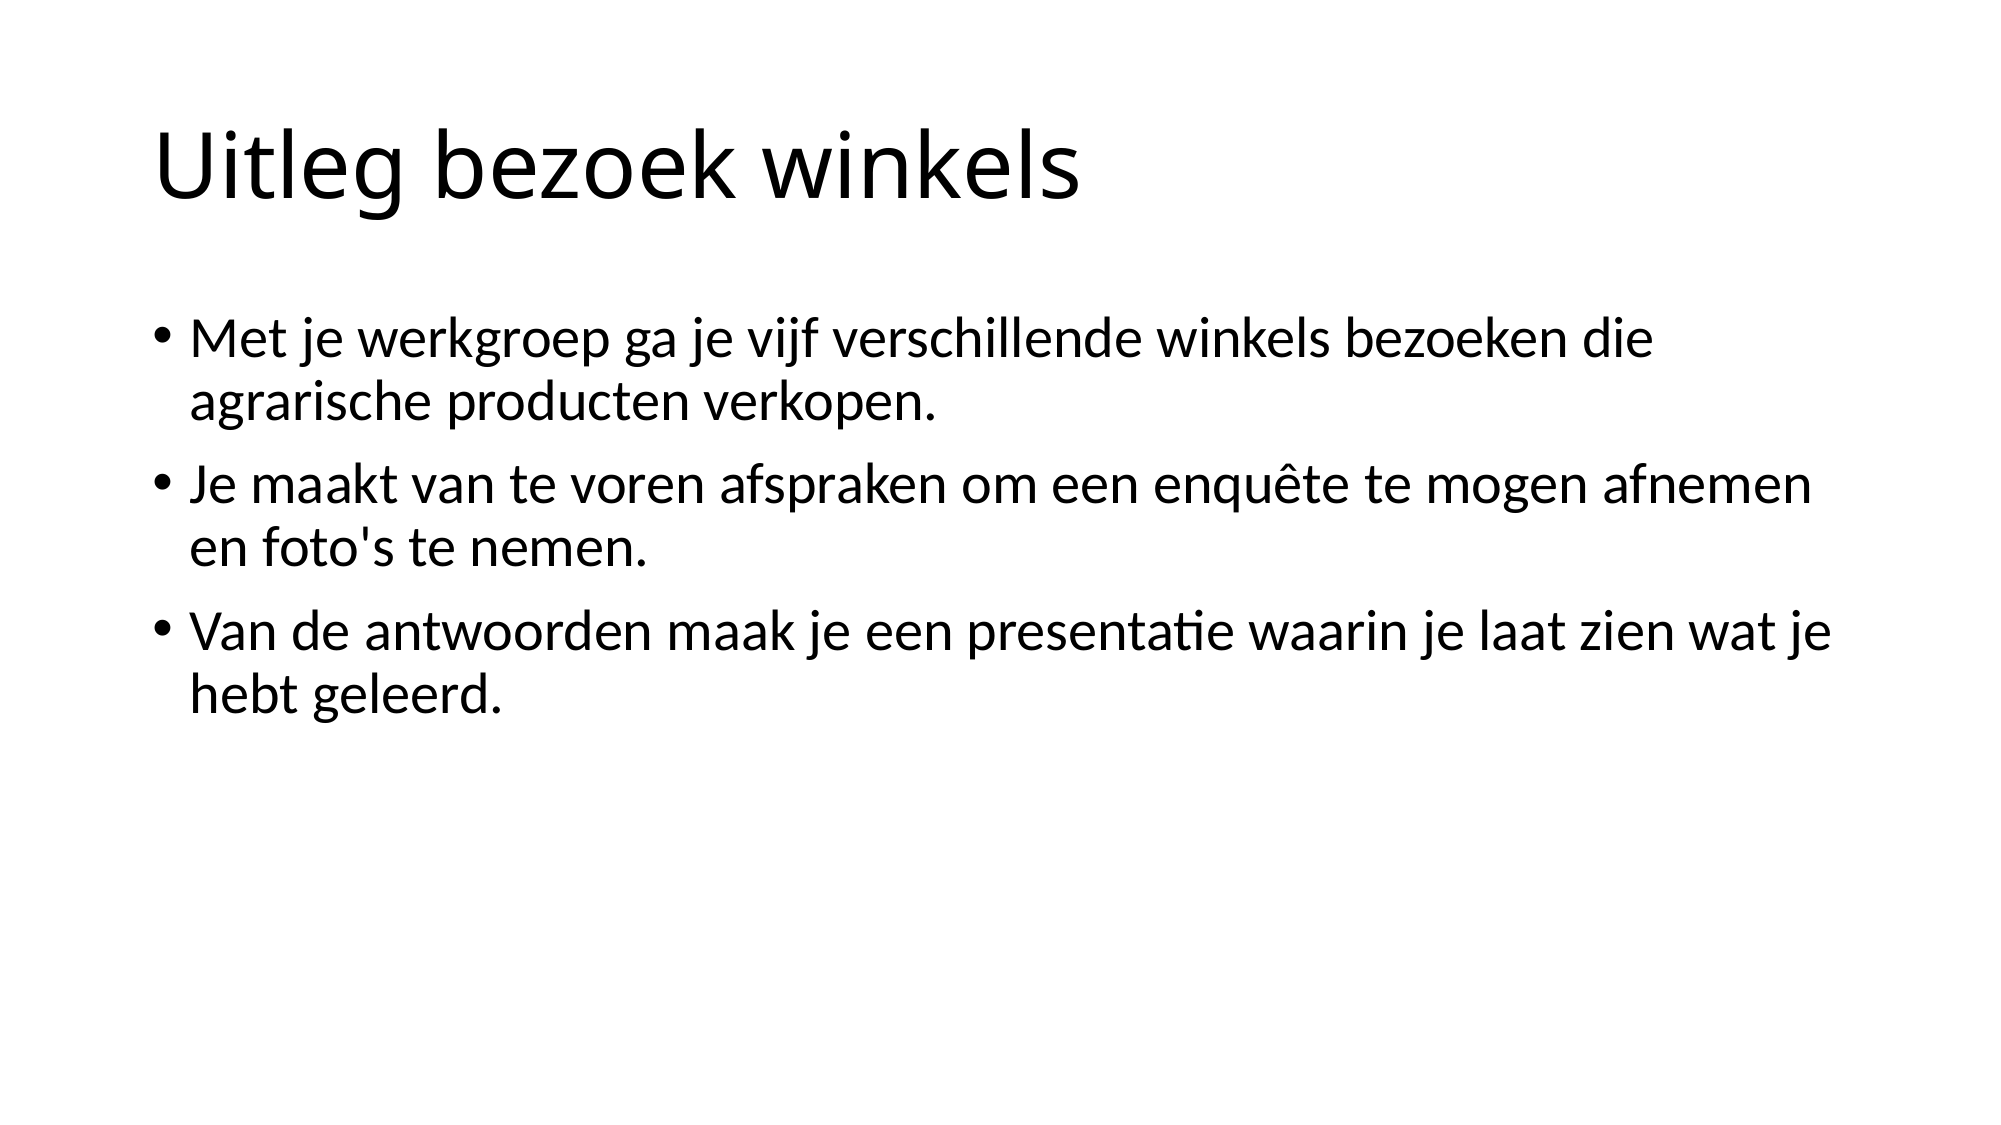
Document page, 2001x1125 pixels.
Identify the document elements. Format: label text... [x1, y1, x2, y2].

list Met je werkgroep ga je vijf verschillende winkels bezoeken die agrarische producten verkopen. Je maakt van te voren afspraken om een enquête te mogen afnemen en foto's te nemen. Van de antwoorden maak je een presentatie waarin je laat zien wat je hebt geleerd. [137, 299, 1863, 1014]
title Uitleg bezoek winkels [137, 59, 1863, 278]
